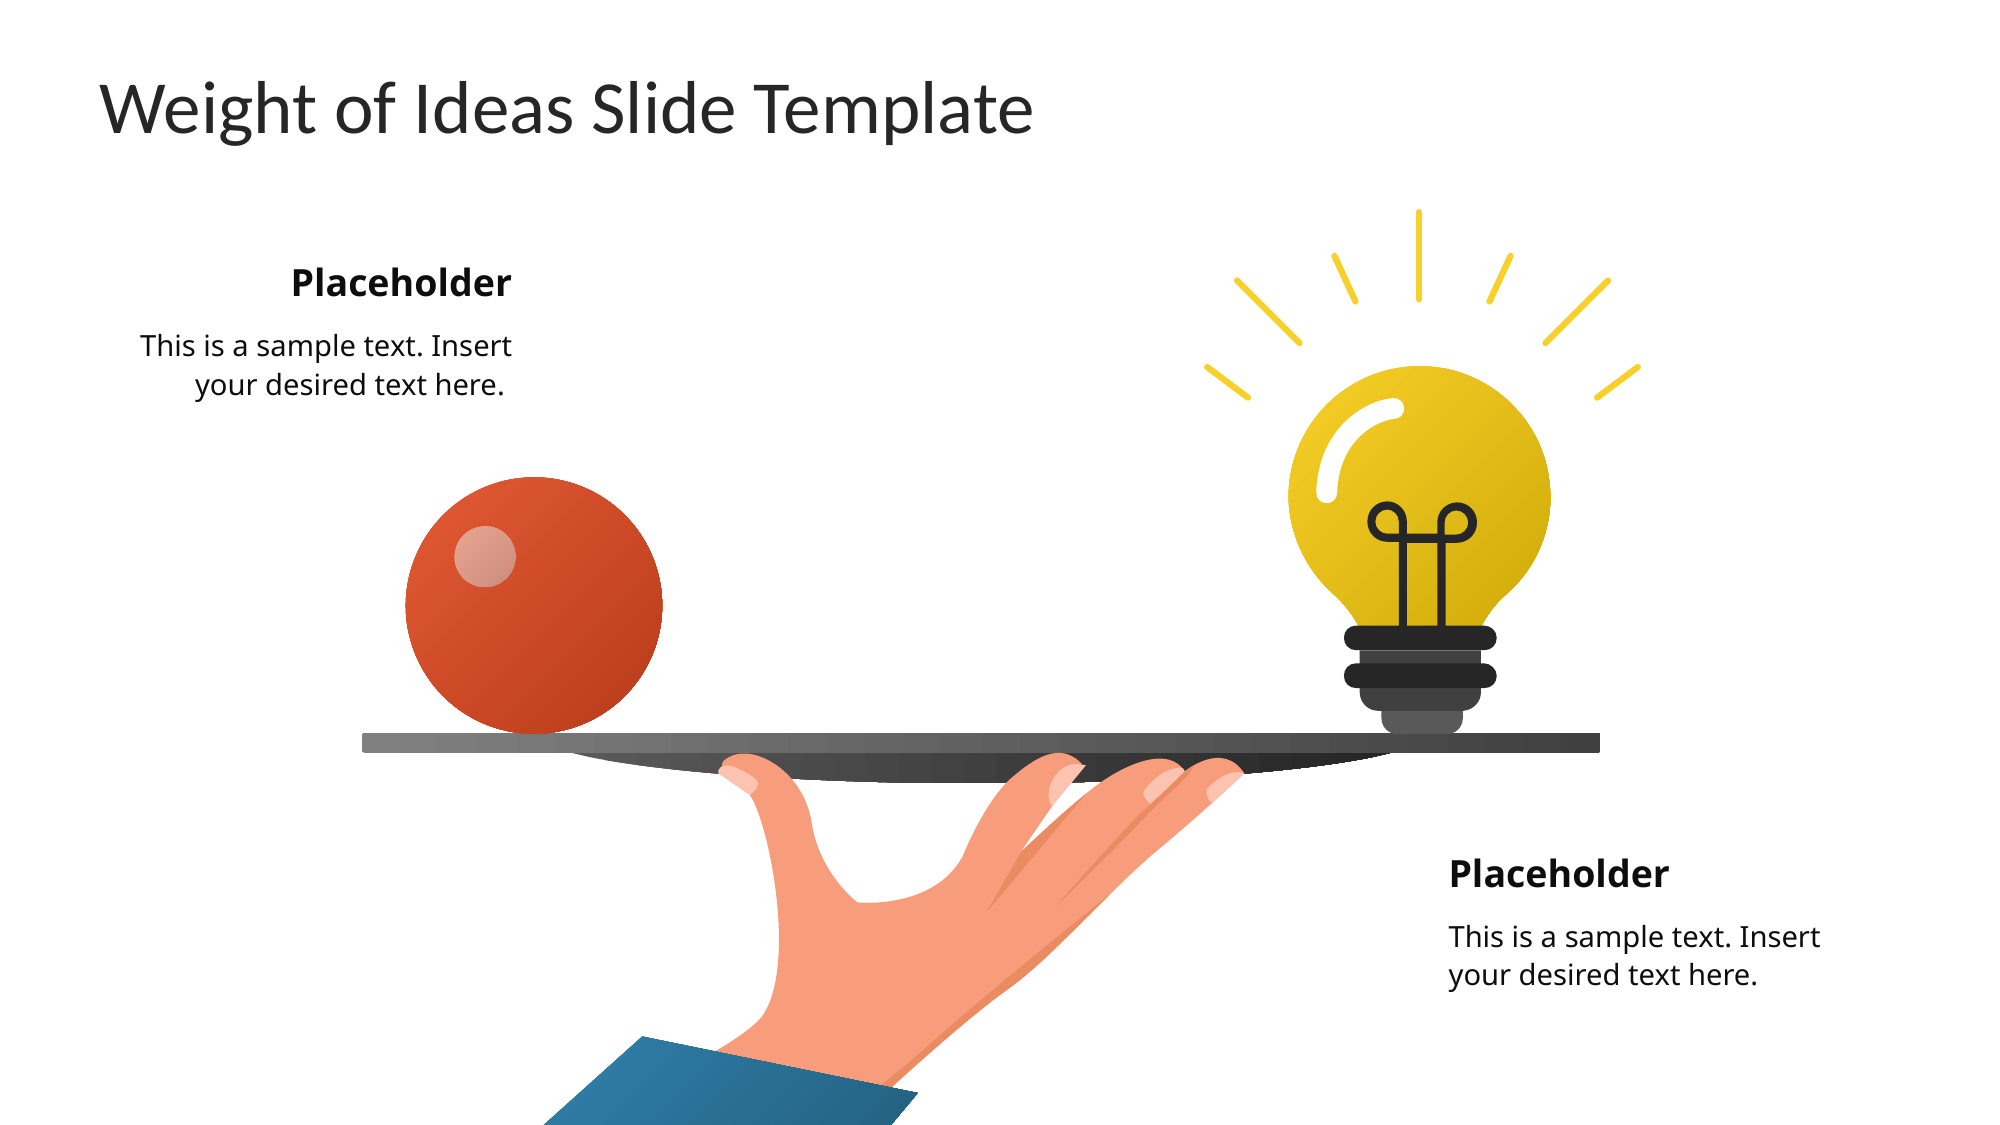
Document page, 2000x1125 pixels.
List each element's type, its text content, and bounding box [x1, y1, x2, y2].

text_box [1448, 845, 1824, 1012]
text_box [137, 255, 513, 421]
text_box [361, 211, 1638, 1125]
title Weight of Ideas Slide Template [99, 45, 1900, 162]
